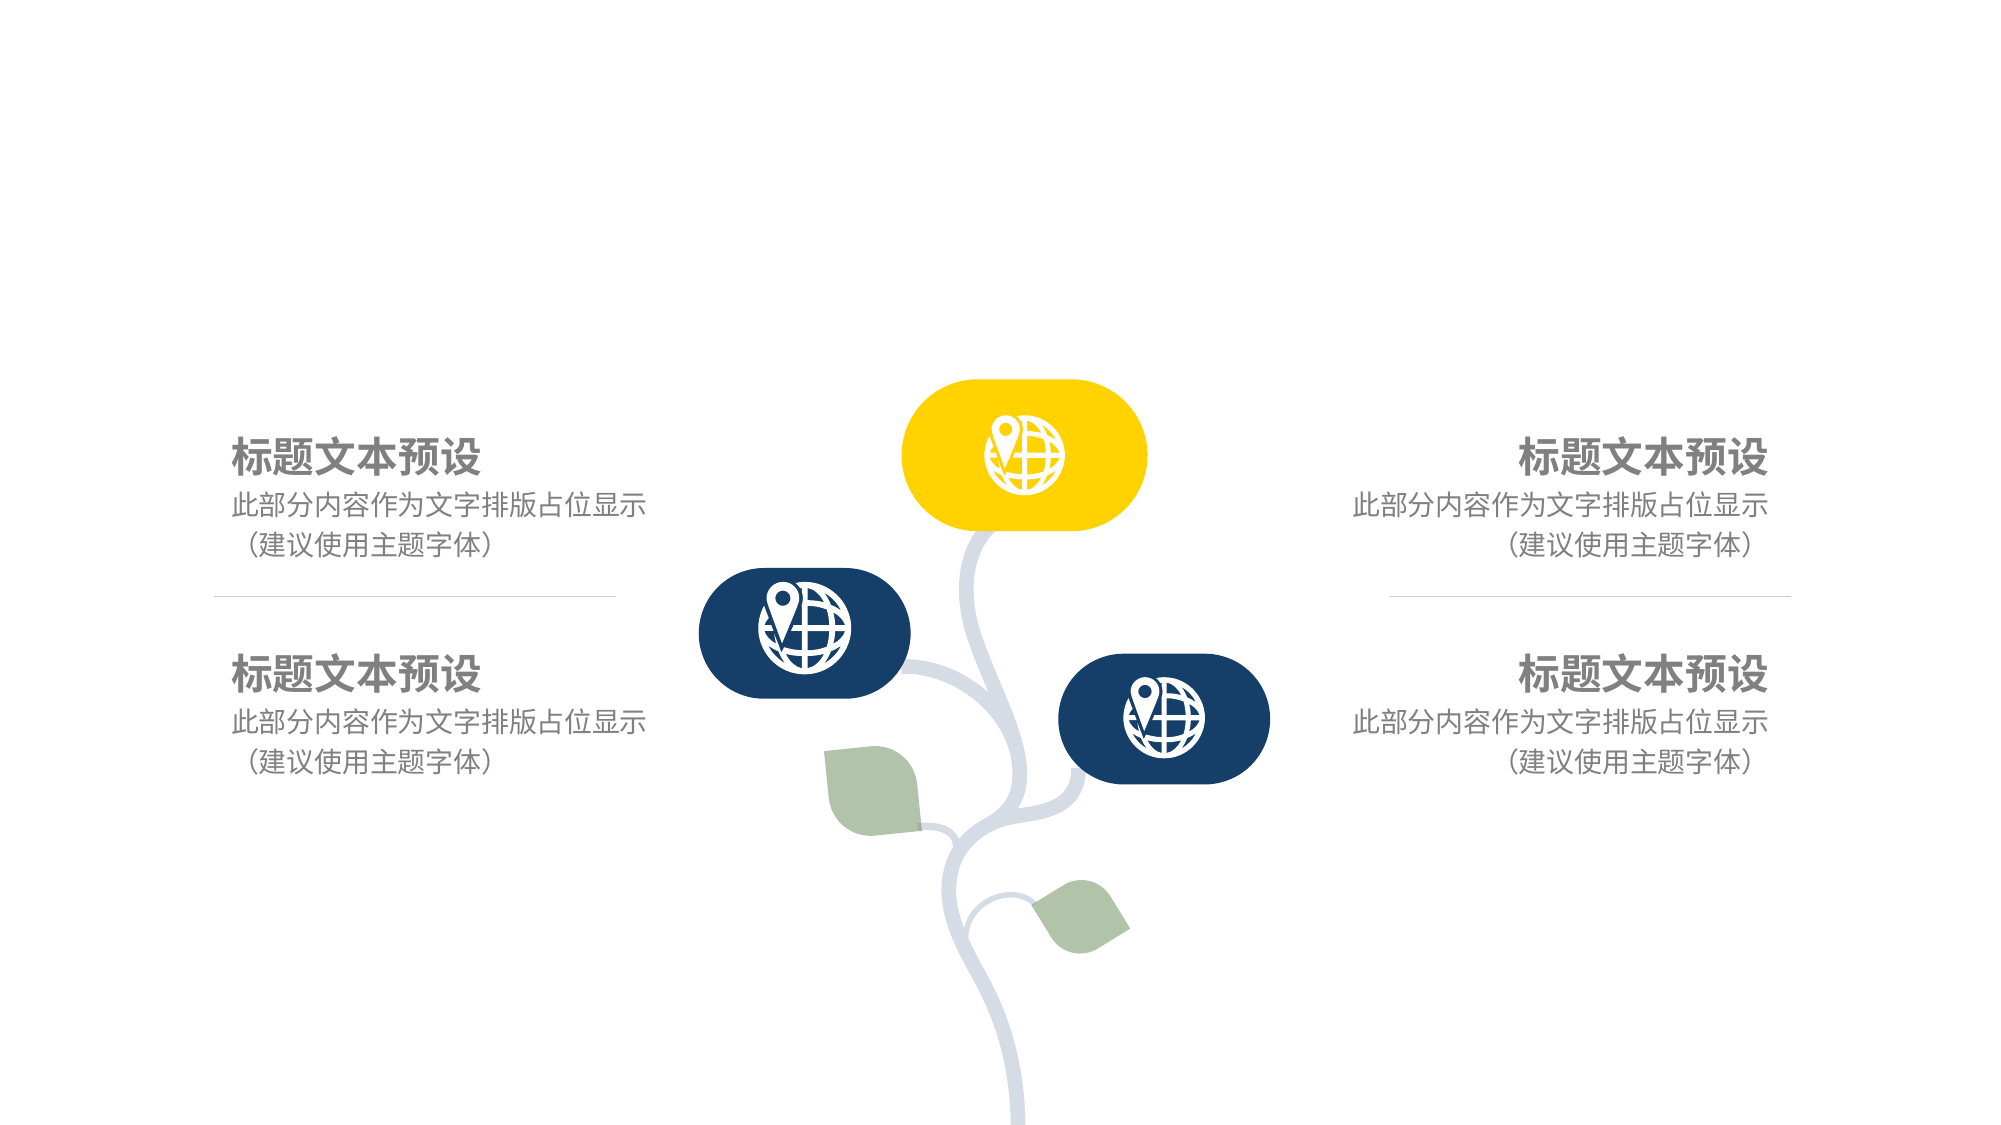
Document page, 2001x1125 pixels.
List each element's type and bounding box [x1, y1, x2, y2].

text_box [698, 782, 1271, 1125]
text_box [698, 379, 1271, 430]
text_box [214, 430, 1792, 782]
